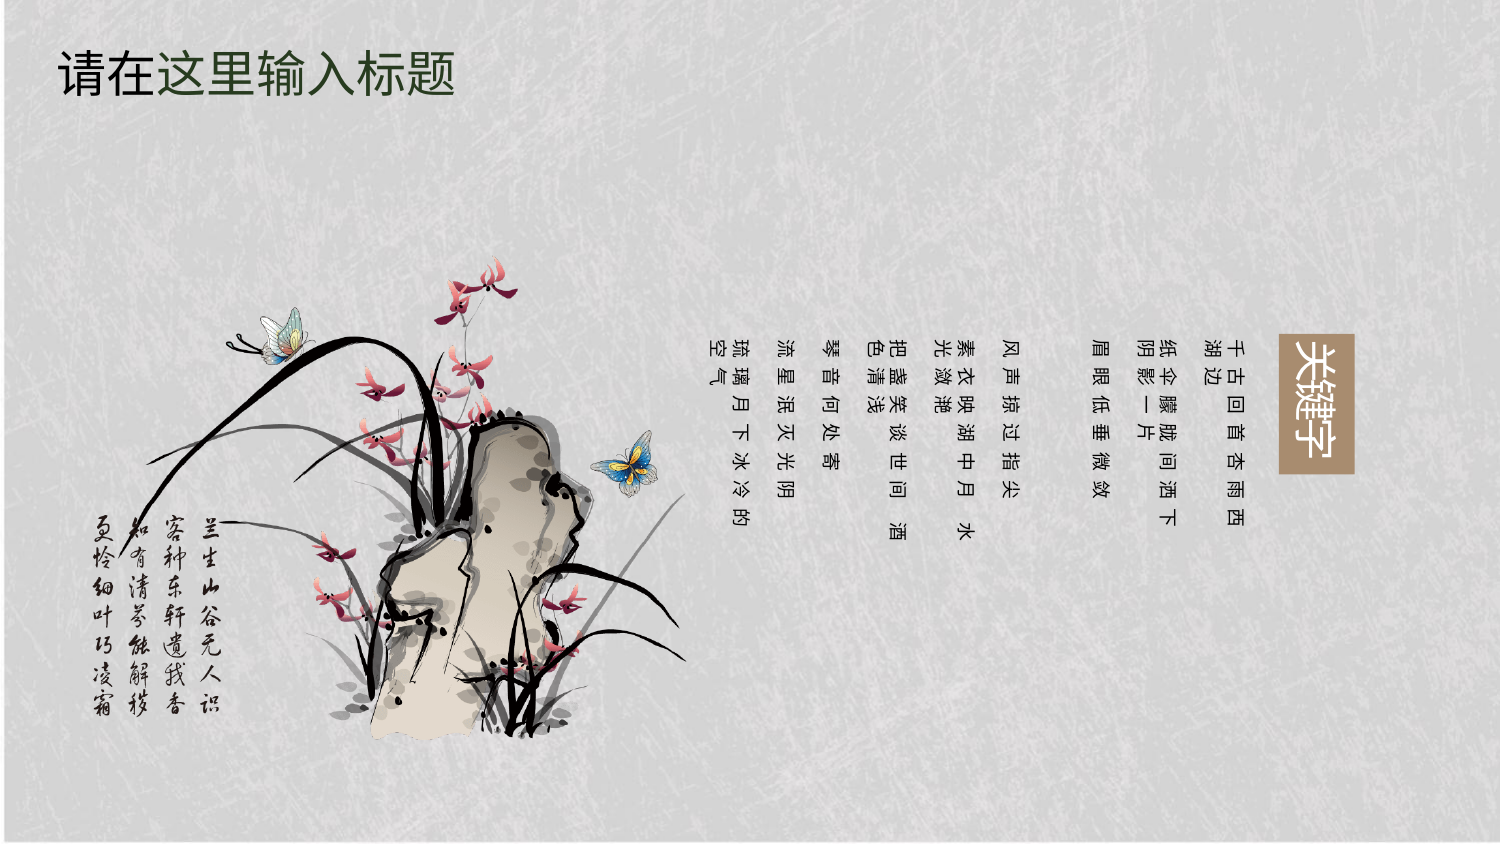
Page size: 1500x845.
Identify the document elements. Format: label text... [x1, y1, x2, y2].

picture [0, 0, 1500, 844]
text_box 千古回首杏雨西湖边 纸伞朦胧间洒下阴影一片 眉眼低垂微敛 风声掠过指尖 素衣映湖中月 水光潋滟 把盏笑谈世间 酒色清浅 琴音何处寄 流星泯灭光阴 琉璃月下冰冷的空气 [734, 333, 1260, 560]
text_box 关键字 [1278, 333, 1355, 475]
text_box 请在这里输入标题 [45, 36, 647, 109]
